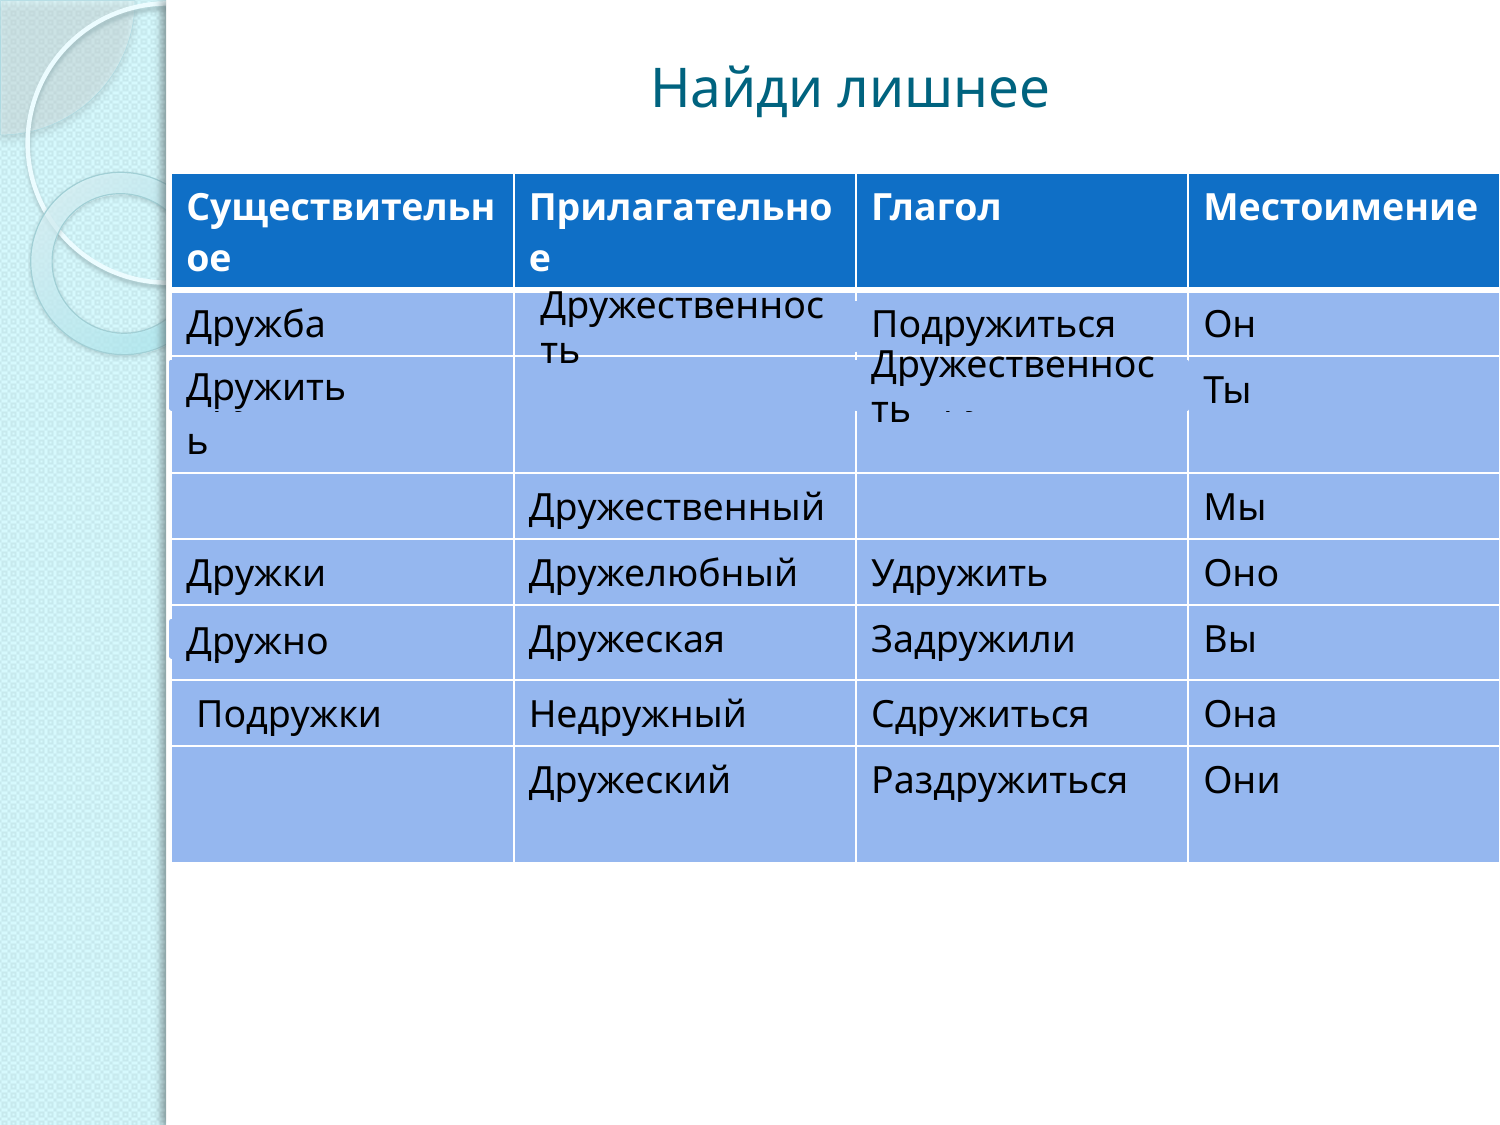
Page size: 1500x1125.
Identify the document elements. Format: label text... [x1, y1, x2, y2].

table_cell Они [1189, 747, 1499, 862]
table_cell Она [1189, 681, 1499, 745]
table_cell Дружба [172, 293, 513, 355]
table_cell [515, 357, 855, 472]
table_cell Раздружиться [857, 747, 1187, 862]
table_header Местоимение [1189, 174, 1499, 287]
table_cell Дружелюбный [515, 540, 855, 604]
table_cell Недружный [515, 681, 855, 745]
table_cell Оно [1189, 540, 1499, 604]
title Найди лишнее [235, 45, 1466, 126]
table_cell Подружки [172, 681, 513, 745]
table_cell Дружеская [515, 606, 855, 679]
table_cell Дружочек [172, 606, 513, 679]
table_cell Подружить [857, 411, 1187, 472]
table_cell Подружиться [857, 293, 1187, 355]
text_box Дружественность [854, 360, 1189, 411]
text_box Дружественность [523, 301, 858, 352]
table_cell Удружить [857, 540, 1187, 604]
text_box Дружить [169, 360, 504, 411]
text_box Дружно [169, 619, 504, 659]
table_cell Дружественный [515, 474, 855, 538]
table_cell [172, 747, 513, 862]
table_header Глагол [857, 174, 1187, 287]
table_cell Он [1189, 293, 1499, 355]
table_cell Дружеский [515, 747, 855, 862]
table_cell Дружественность [172, 357, 513, 472]
table_cell Вы [1189, 606, 1499, 679]
table_cell [172, 474, 513, 538]
table_cell Дружки [172, 540, 513, 604]
table_cell Сдружиться [857, 681, 1187, 745]
table_header Существительное [172, 174, 513, 287]
table_cell Задружили [857, 606, 1187, 679]
table_cell Ты [1189, 357, 1499, 472]
table_cell Дружный [515, 293, 855, 355]
table_header Прилагательное [515, 174, 855, 287]
table_cell [857, 474, 1187, 538]
table_cell Мы [1189, 474, 1499, 538]
